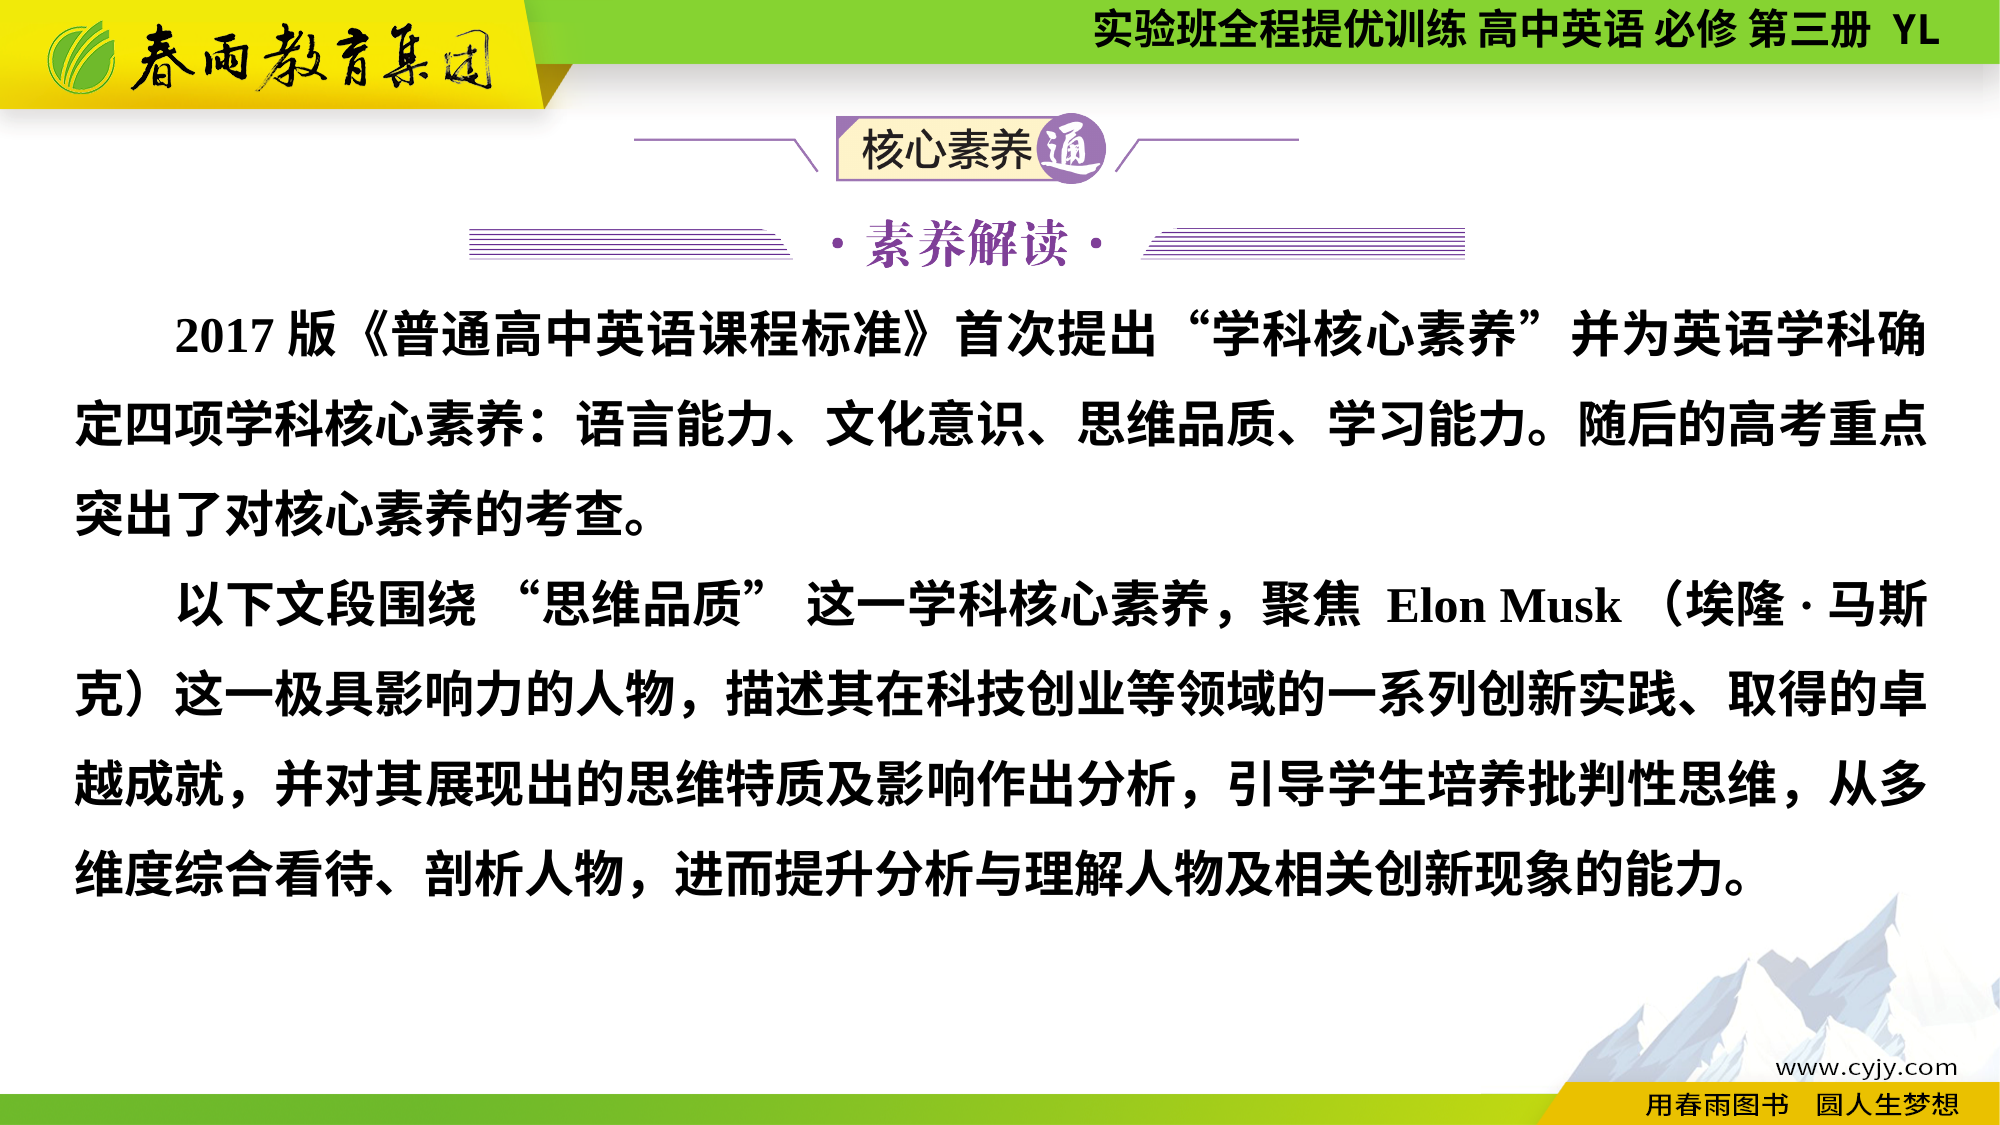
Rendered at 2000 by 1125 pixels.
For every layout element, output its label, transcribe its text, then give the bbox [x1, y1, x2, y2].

picture [0, 0, 2000, 1125]
list 2017版《普通高中英语课程标准》首次提出“学科核心素养”并为英语学科确定四项学科核心素养：语言能力、文化意识、思维品质、学习能力。随后的高考重点突出了对核心素养的考查。 以下文段围绕 “思维品质” 这一学科核心素养，聚焦 Elon Musk（埃隆·马斯克）这一极具影响力的人物，描述其在科技创业等领域的一系列创新实践、取得的卓越成就，并对其展现出的思维特质及影响作出分析，引导学生培养批判性思维，从多维度综合看待、剖析人物，进而提升分析与理解人物及相关创新现象的能力。 [59, 265, 1944, 906]
